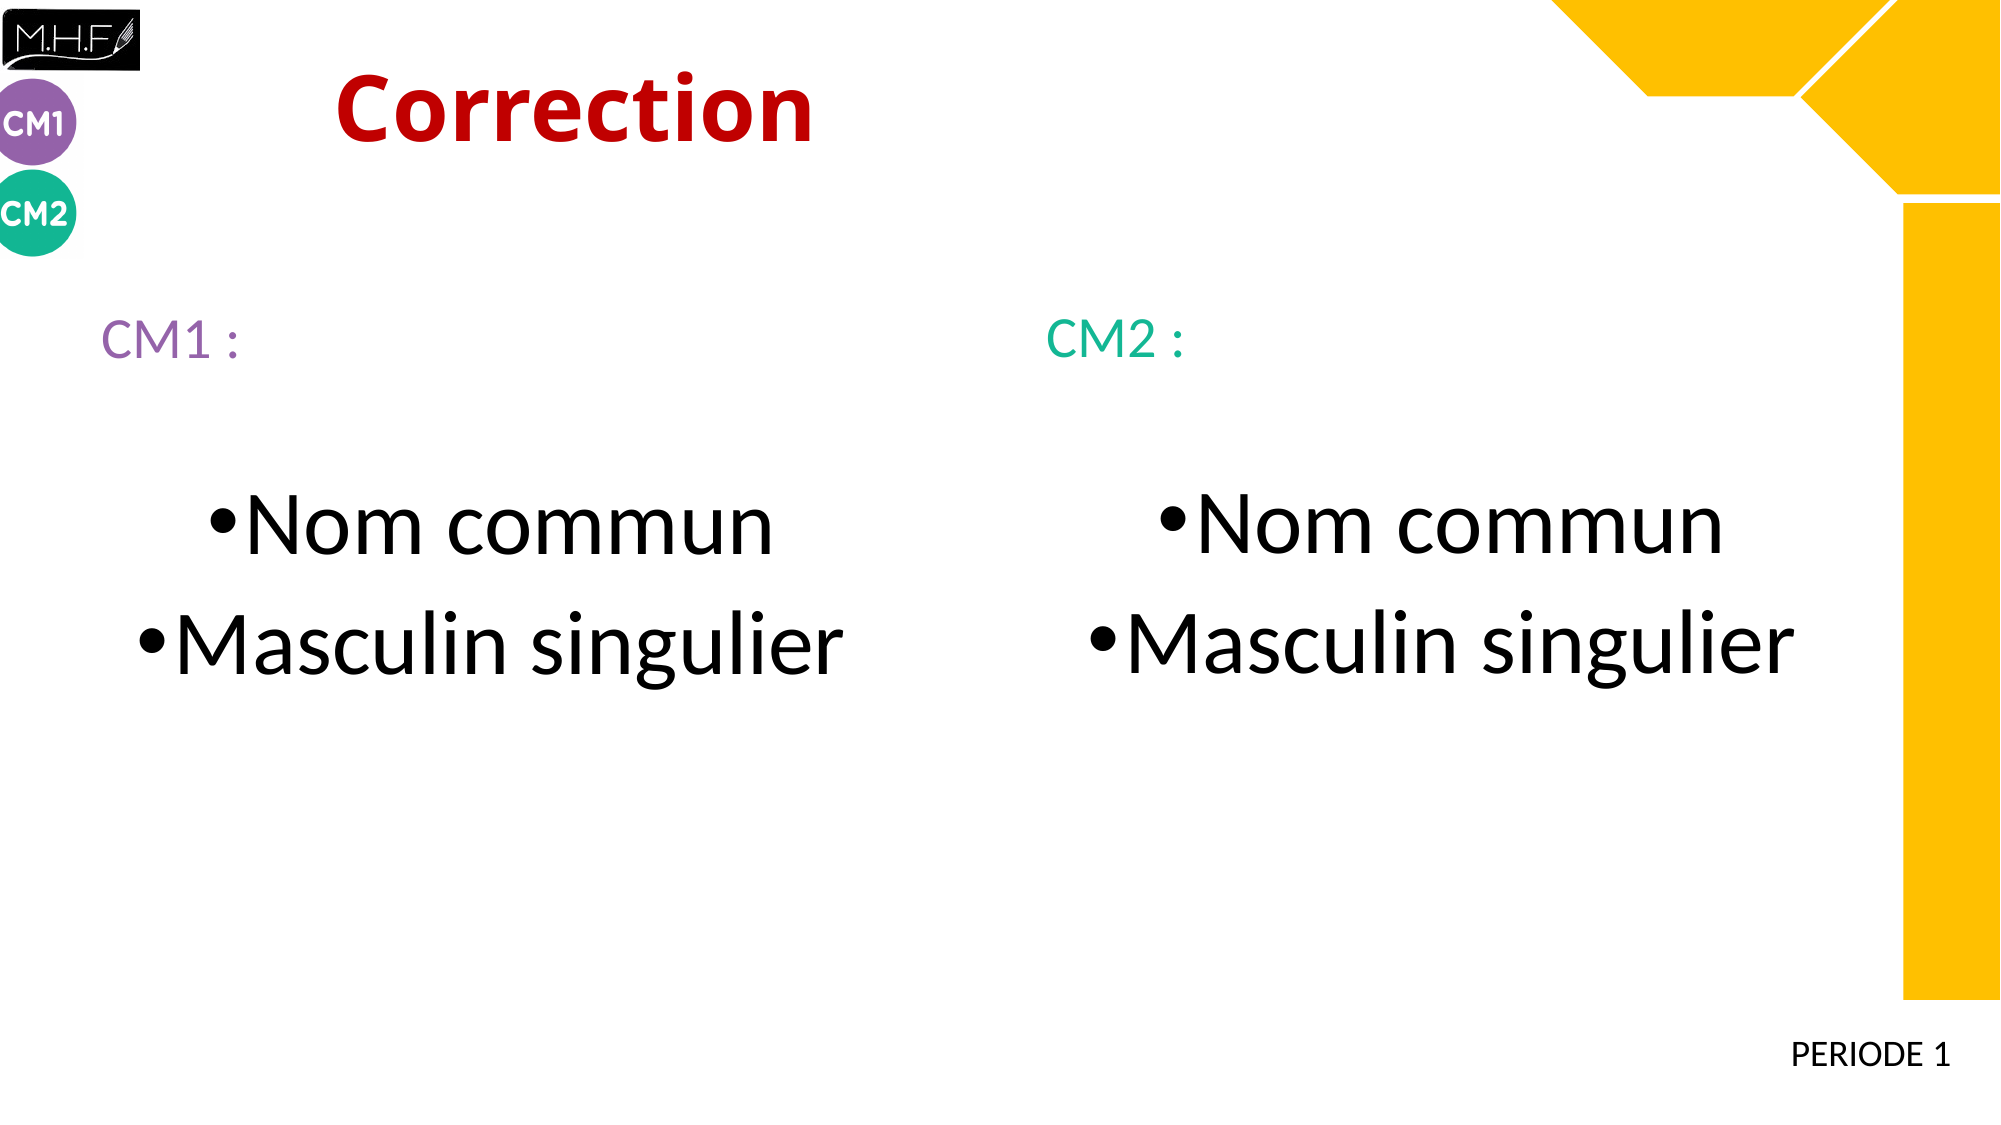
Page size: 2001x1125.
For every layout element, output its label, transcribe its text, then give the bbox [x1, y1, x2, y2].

text_box [1799, 0, 2000, 196]
text_box CM2 : Nom commun Masculin singulier [1031, 299, 1853, 1014]
list CM1 : Nom commun Masculin singulier [86, 300, 897, 1015]
title Correction [318, 3, 1865, 221]
picture [0, 7, 140, 259]
text_box PERIODE 1 [1362, 1021, 1967, 1125]
text_box [1549, 0, 1892, 98]
text_box [1902, 202, 2000, 1001]
